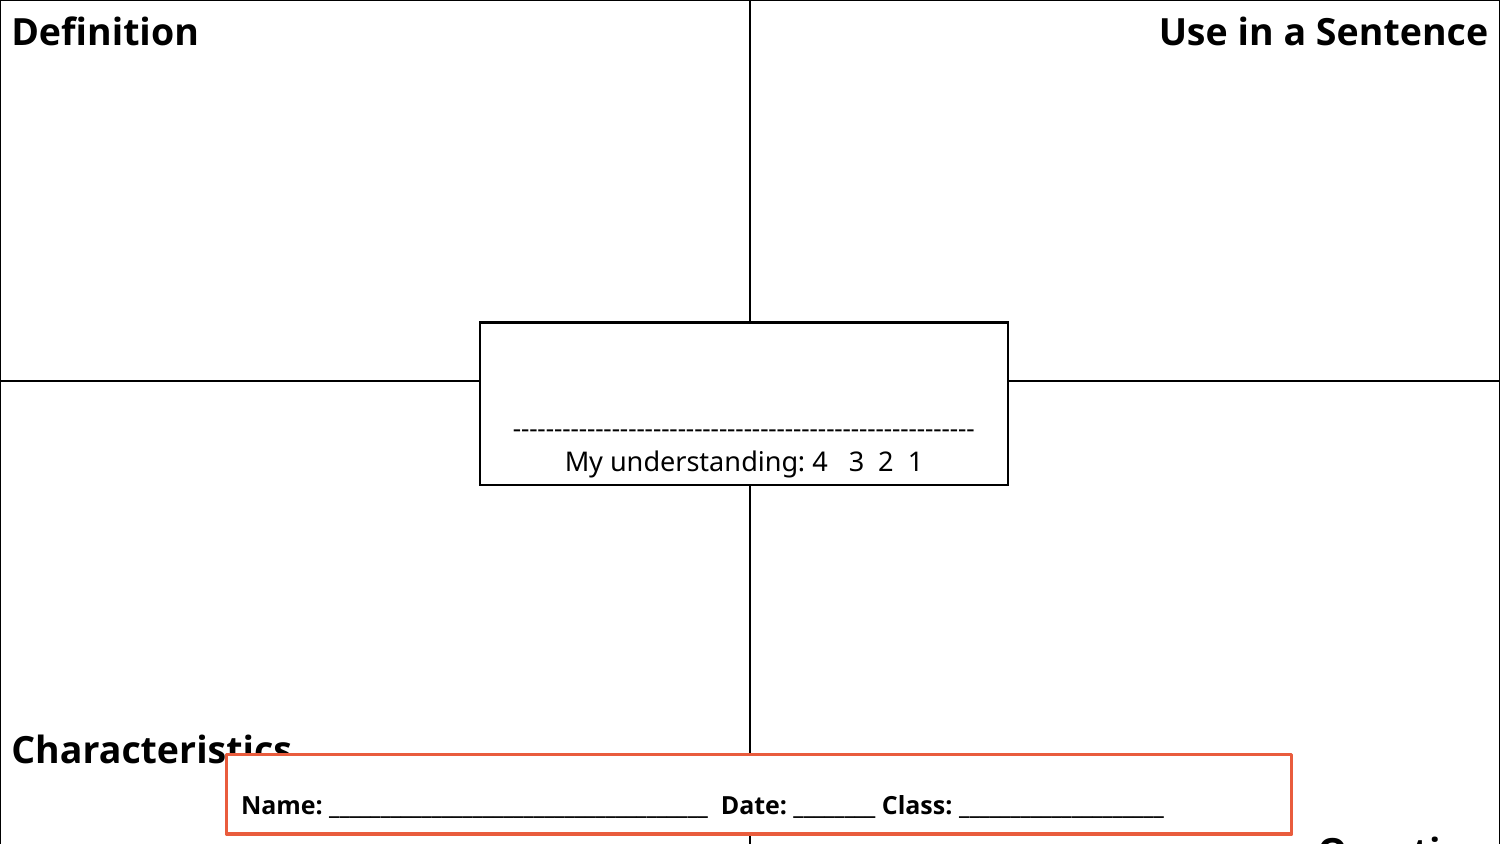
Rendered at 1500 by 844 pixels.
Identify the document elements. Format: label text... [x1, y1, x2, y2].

table_header Use in a Sentence [751, 1, 1499, 380]
table_header Definition [1, 1, 749, 380]
text_box -------------------------------------------------------- My understanding: 4 3 2 1 [480, 322, 1008, 486]
table_cell Characteristics [1, 382, 749, 844]
text_box Name: _____________________________________ Date: ________ Class: ____________________ [226, 754, 1292, 834]
table_cell America: A Da Question [751, 382, 1499, 844]
